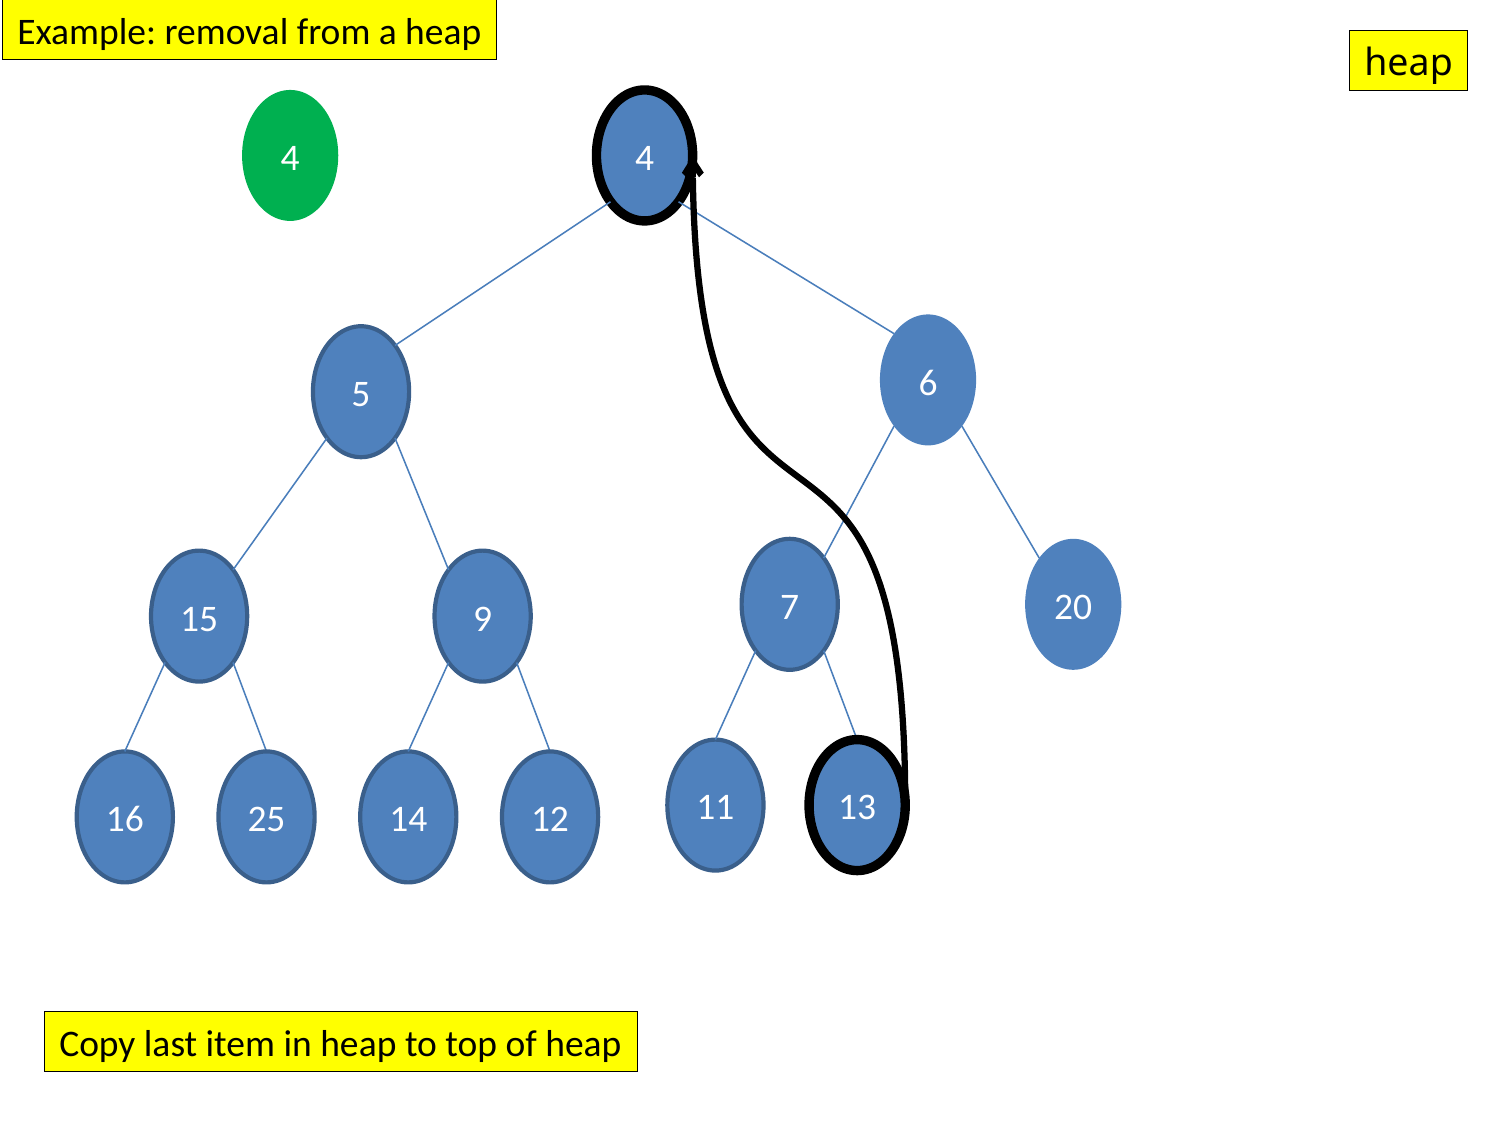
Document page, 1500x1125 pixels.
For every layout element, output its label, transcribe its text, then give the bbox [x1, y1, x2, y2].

text_box 4 [594, 87, 695, 224]
text_box heap [1349, 30, 1468, 91]
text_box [692, 155, 906, 806]
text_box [232, 437, 328, 571]
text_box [678, 201, 687, 334]
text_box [961, 425, 1040, 559]
text_box 5 [310, 324, 412, 460]
text_box 4 [239, 87, 341, 224]
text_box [76, 550, 315, 883]
text_box 20 [1023, 536, 1124, 672]
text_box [666, 538, 906, 871]
text_box Copy last item in heap to top of heap [44, 1011, 638, 1072]
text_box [394, 437, 449, 571]
text_box 6 [911, 312, 979, 448]
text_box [359, 550, 599, 883]
text_box Example: removal from a heap [2, 0, 497, 60]
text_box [394, 201, 611, 346]
